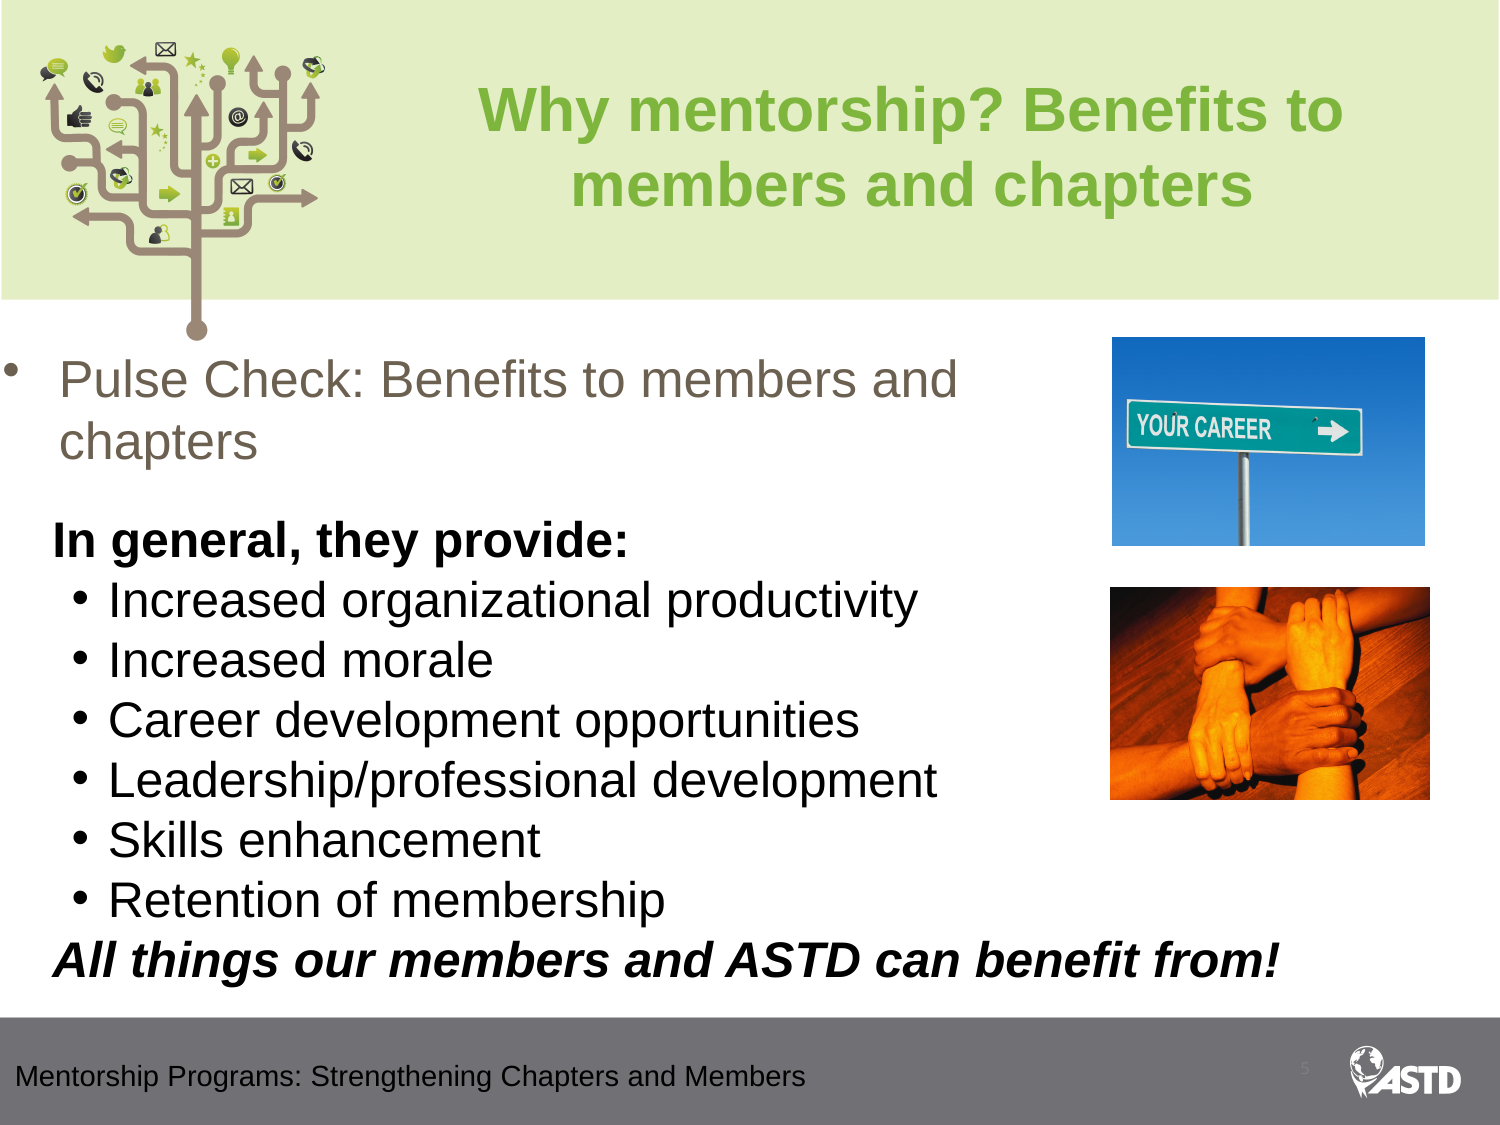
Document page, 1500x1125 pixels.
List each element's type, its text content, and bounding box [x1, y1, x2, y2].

list Pulse Check: Benefits to members and chapters [0, 337, 1101, 438]
title Why mentorship? Benefits to members and chapters [387, 49, 1438, 238]
text_box In general, they provide: Increased organizational productivity Increased morale Career development opportunities Leadership/professional development Skills enhancement Retention of membership All things our members and ASTD can benefit from! [37, 499, 1500, 1115]
picture [0, 0, 1500, 1125]
picture [1110, 587, 1430, 801]
